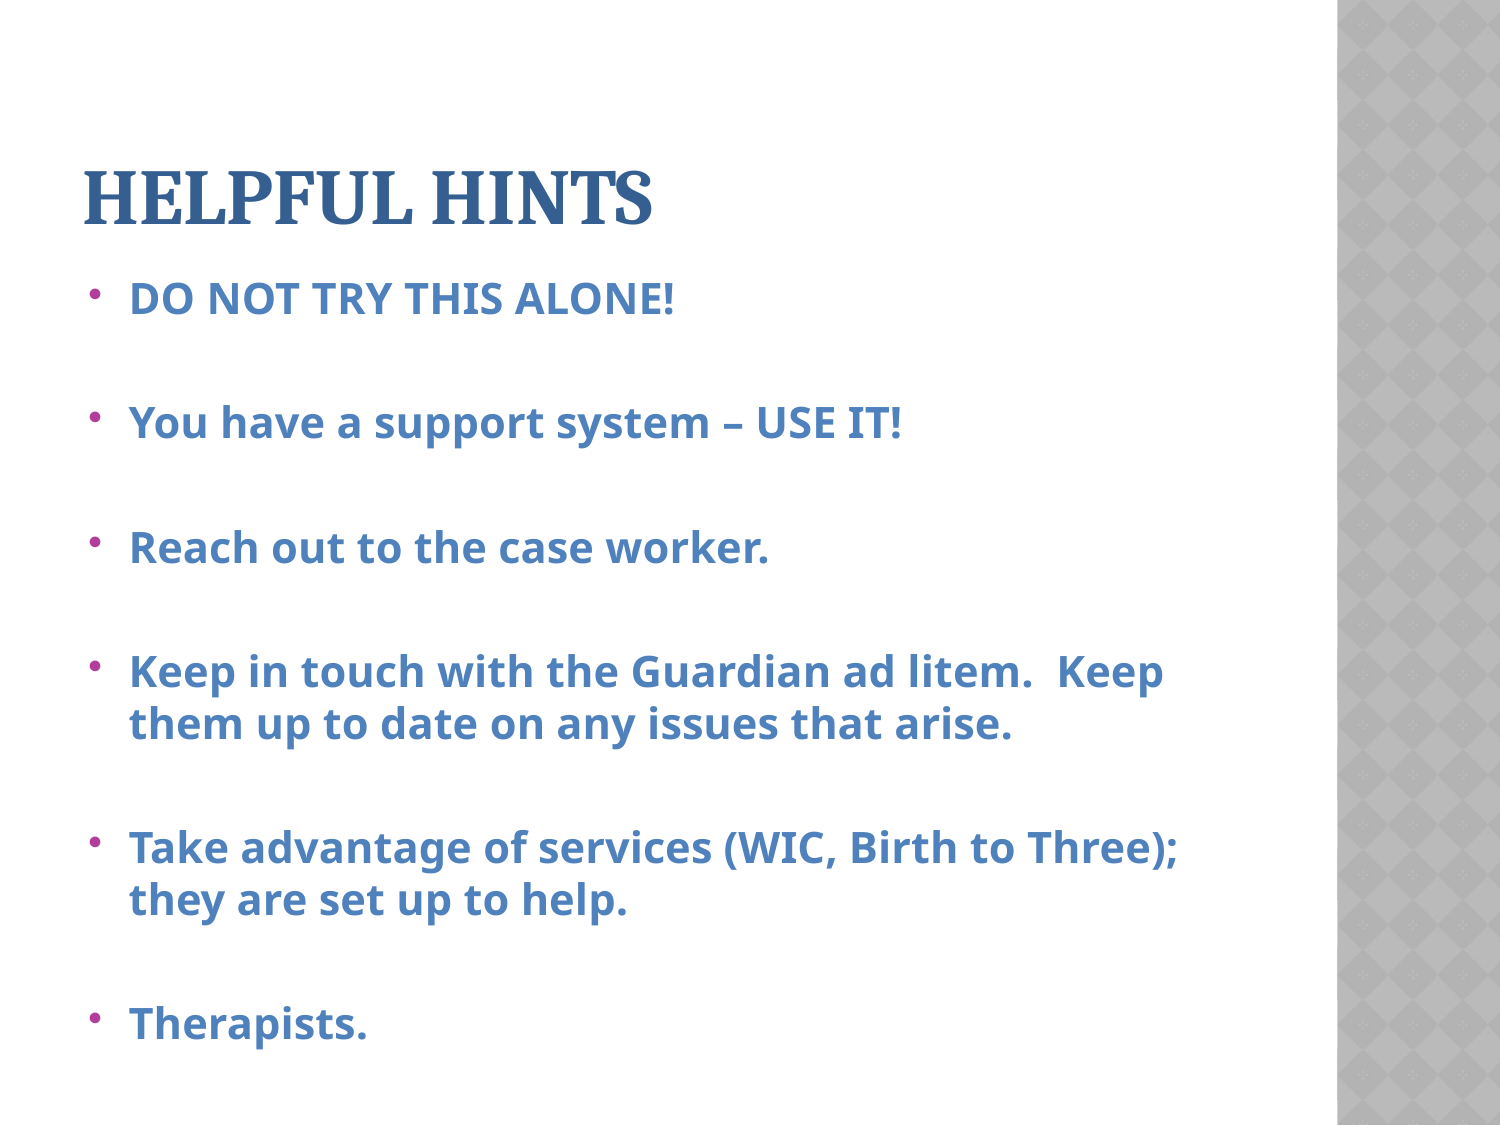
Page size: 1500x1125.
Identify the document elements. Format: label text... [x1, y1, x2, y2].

title Helpful Hints [75, 52, 1263, 240]
list DO NOT TRY THIS ALONE! You have a support system – USE IT! Reach out to the case worker. Keep in touch with the Guardian ad litem. Keep them up to date on any issues that arise. Take advantage of services (WIC, Birth to Three); they are set up to help. Therapists. [75, 264, 1263, 1059]
